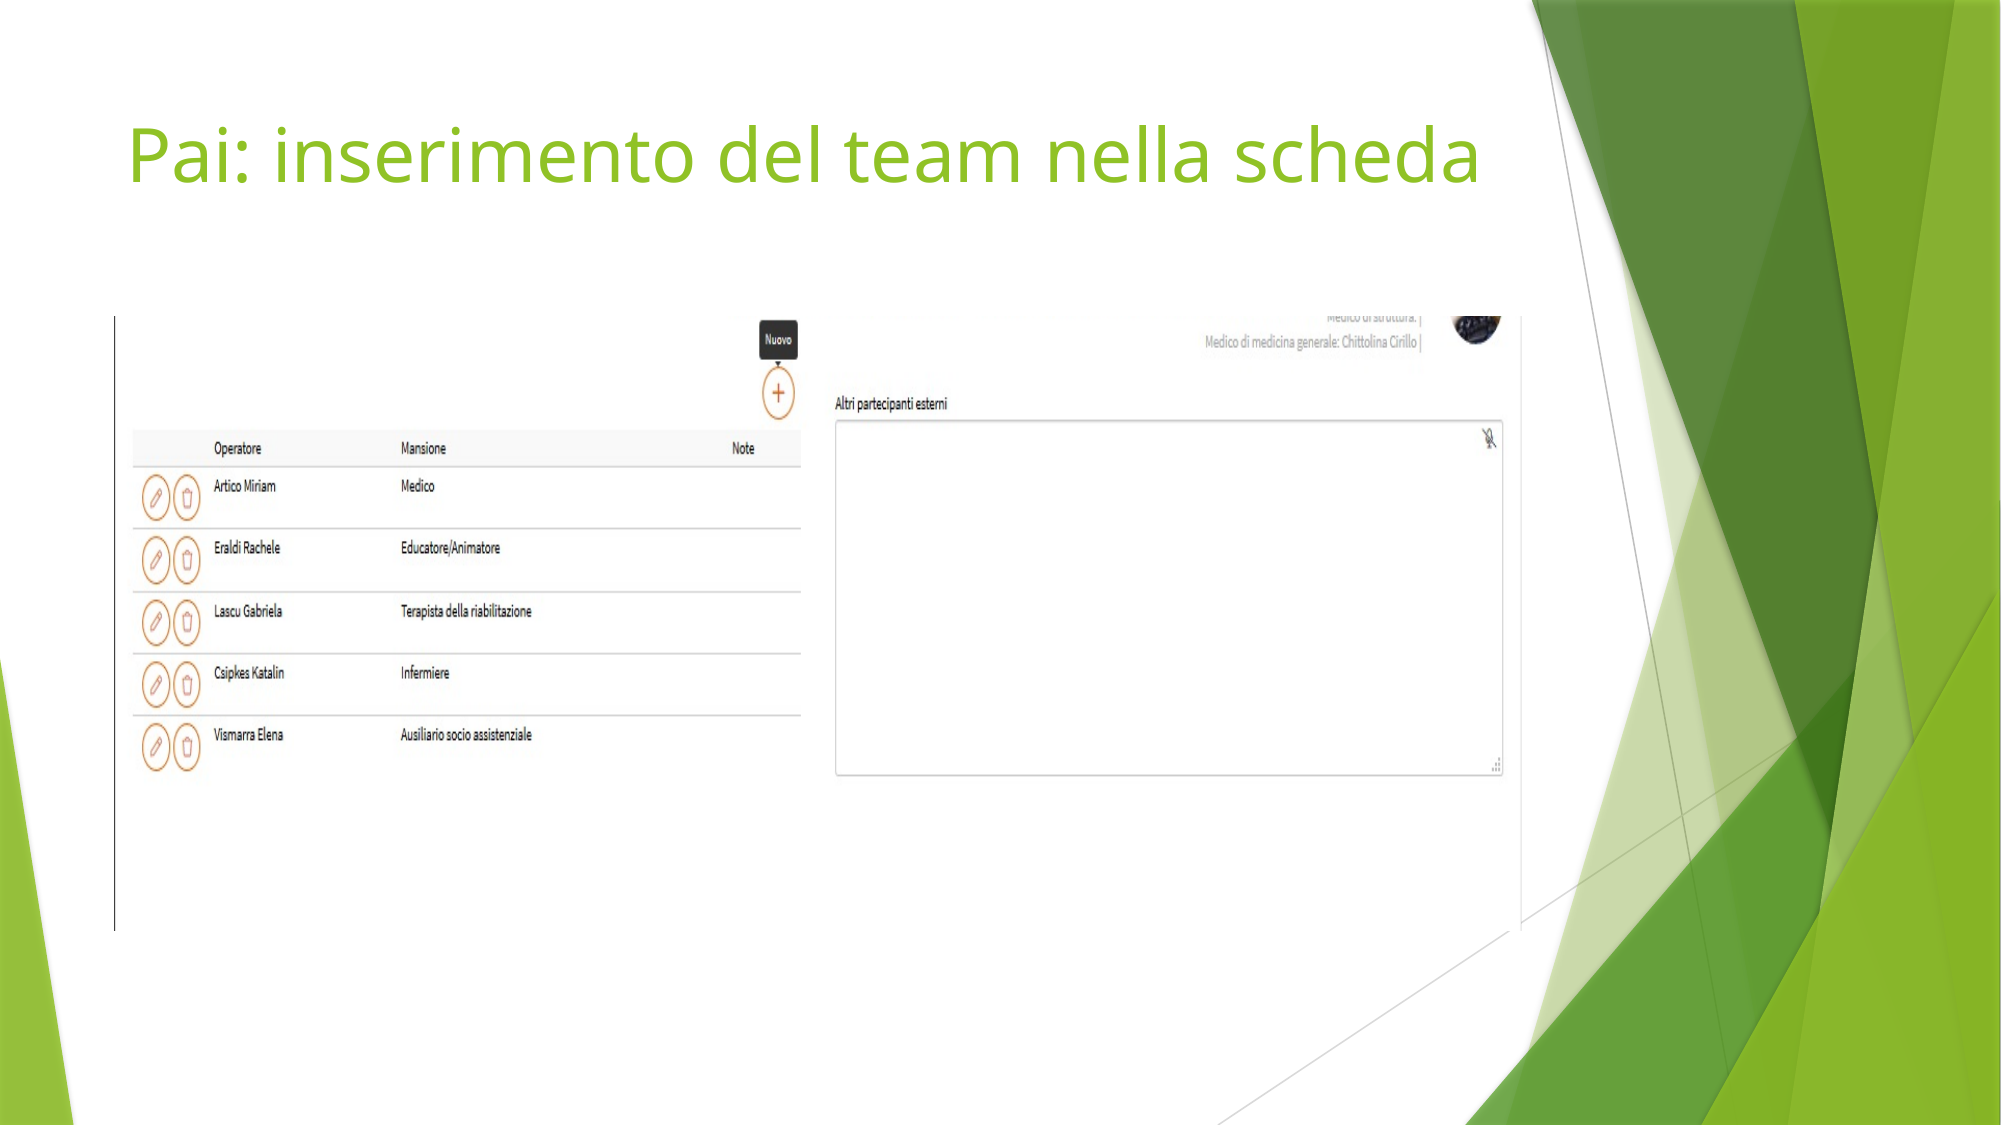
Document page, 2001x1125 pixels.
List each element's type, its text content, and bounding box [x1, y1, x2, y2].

title Pai: inserimento del team nella scheda [111, 99, 1522, 316]
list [110, 316, 1522, 931]
